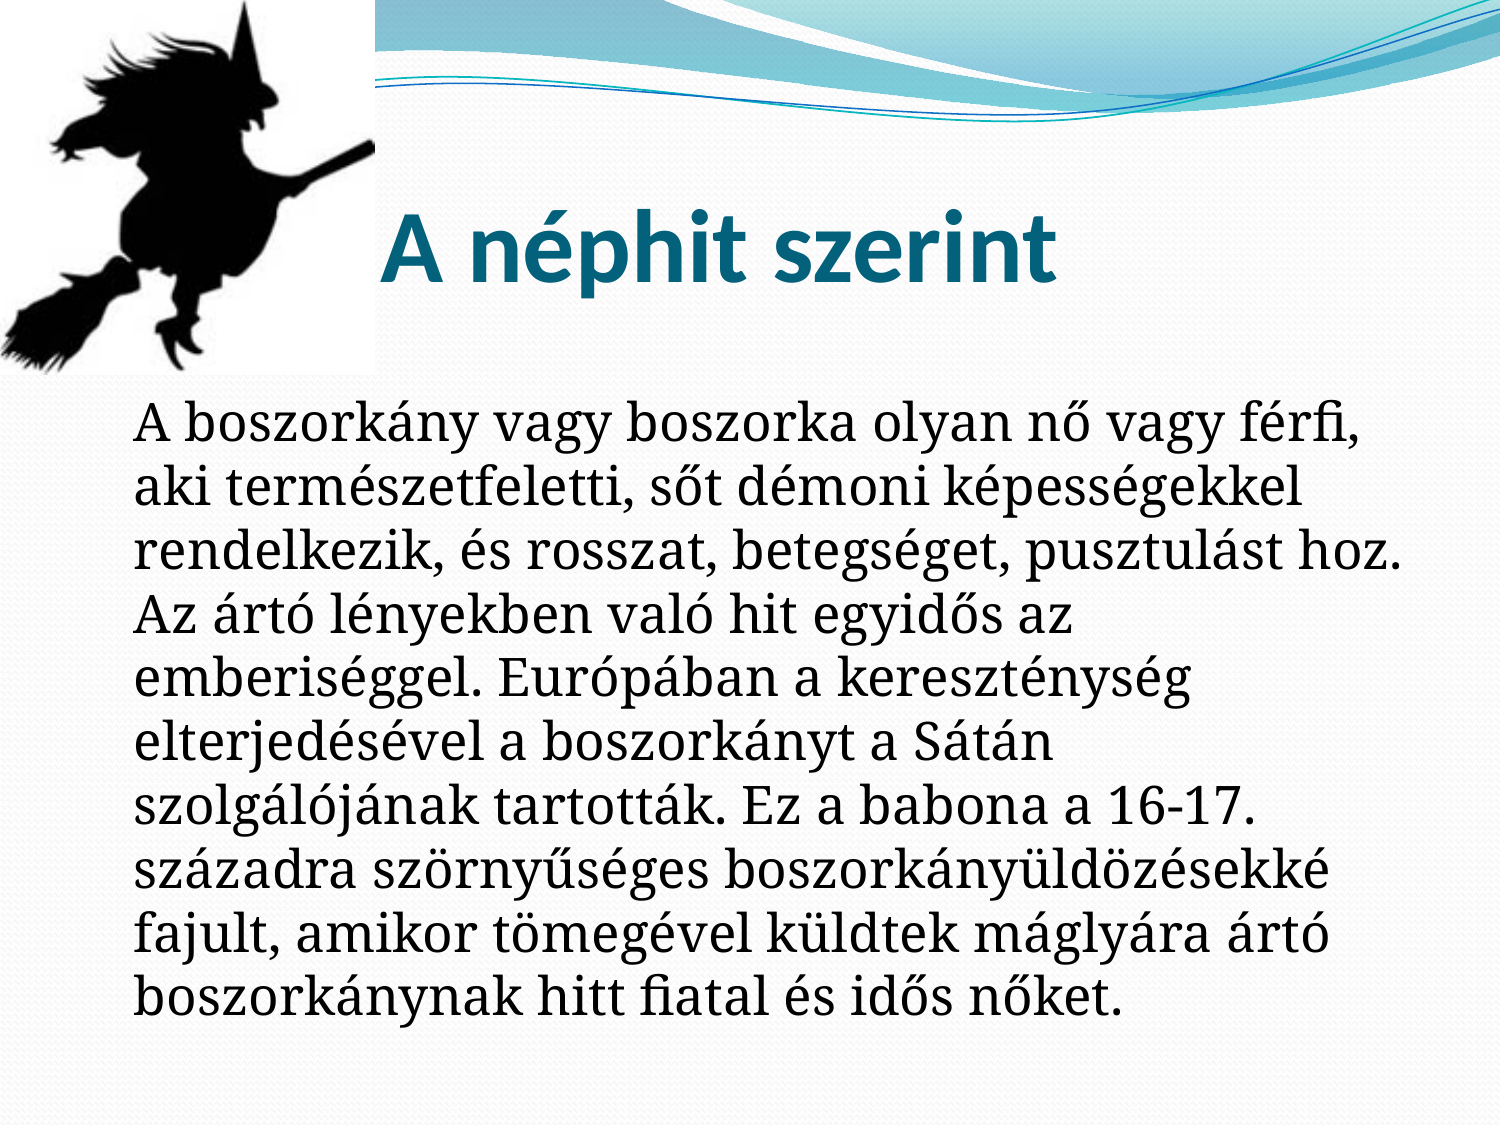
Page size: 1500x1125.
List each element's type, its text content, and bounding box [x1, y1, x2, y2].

list A boszorkány vagy boszorka olyan nő vagy férfi, aki természetfeletti, sőt démoni képességekkel rendelkezik, és rosszat, betegséget, pusztulást hoz. Az ártó lényekben való hit egyidős az emberiséggel. Európában a kereszténység elterjedésével a boszorkányt a Sátán szolgálójának tartották. Ez a babona a 16-17. századra szörnyűséges boszorkányüldözésekké fajult, amikor tömegével küldtek máglyára ártó boszorkánynak hitt fiatal és idős nőket. [75, 317, 1425, 1038]
title A néphit szerint [382, 115, 1425, 303]
picture [0, 0, 376, 376]
